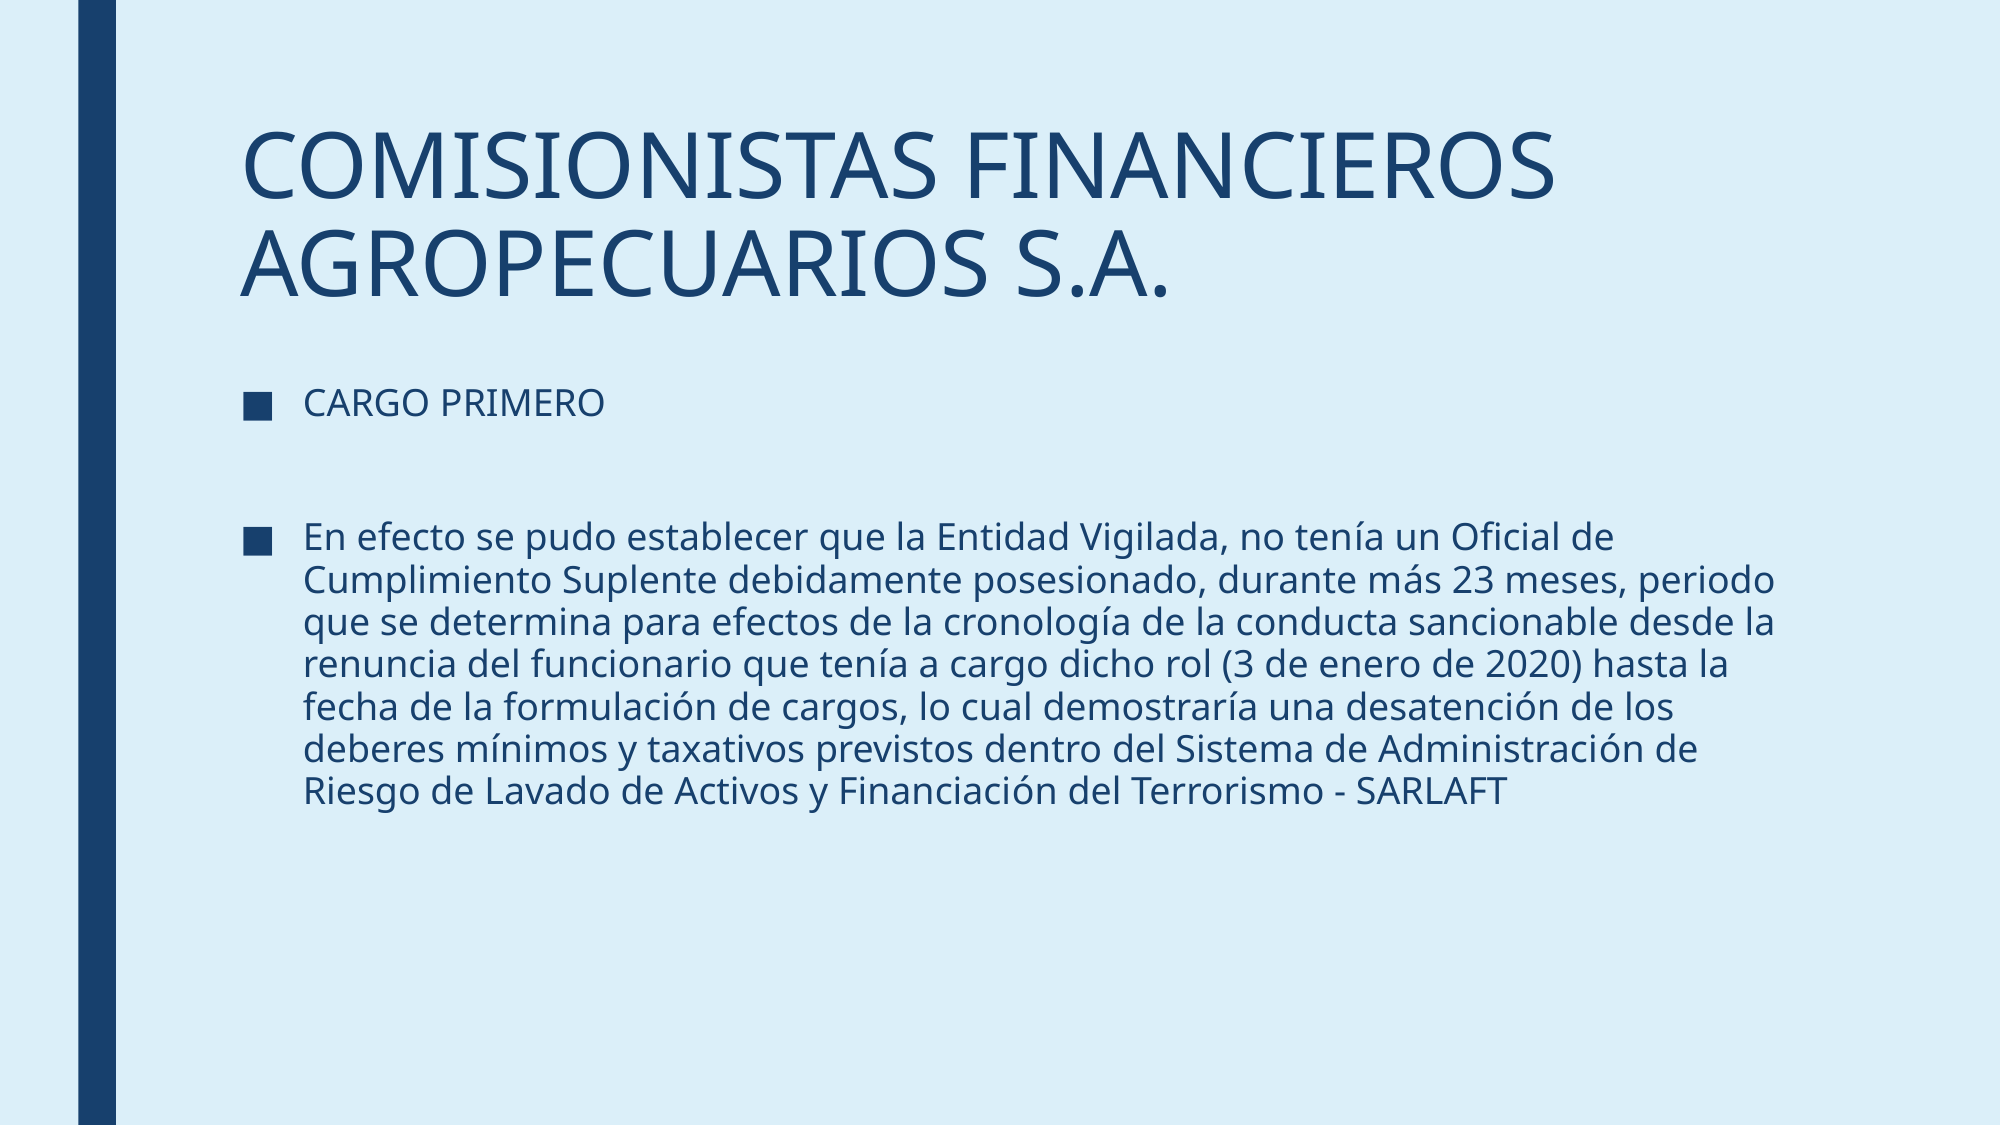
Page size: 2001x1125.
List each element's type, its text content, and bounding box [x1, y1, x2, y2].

title COMISIONISTAS FINANCIEROS AGROPECUARIOS S.A. [225, 112, 1800, 357]
list CARGO PRIMERO En efecto se pudo establecer que la Entidad Vigilada, no tenía un Oficial de Cumplimiento Suplente debidamente posesionado, durante más 23 meses, periodo que se determina para efectos de la cronología de la conducta sancionable desde la renuncia del funcionario que tenía a cargo dicho rol (3 de enero de 2020) hasta la fecha de la formulación de cargos, lo cual demostraría una desatención de los deberes mínimos y taxativos previstos dentro del Sistema de Administración de Riesgo de Lavado de Activos y Financiación del Terrorismo - SARLAFT [225, 375, 1800, 963]
